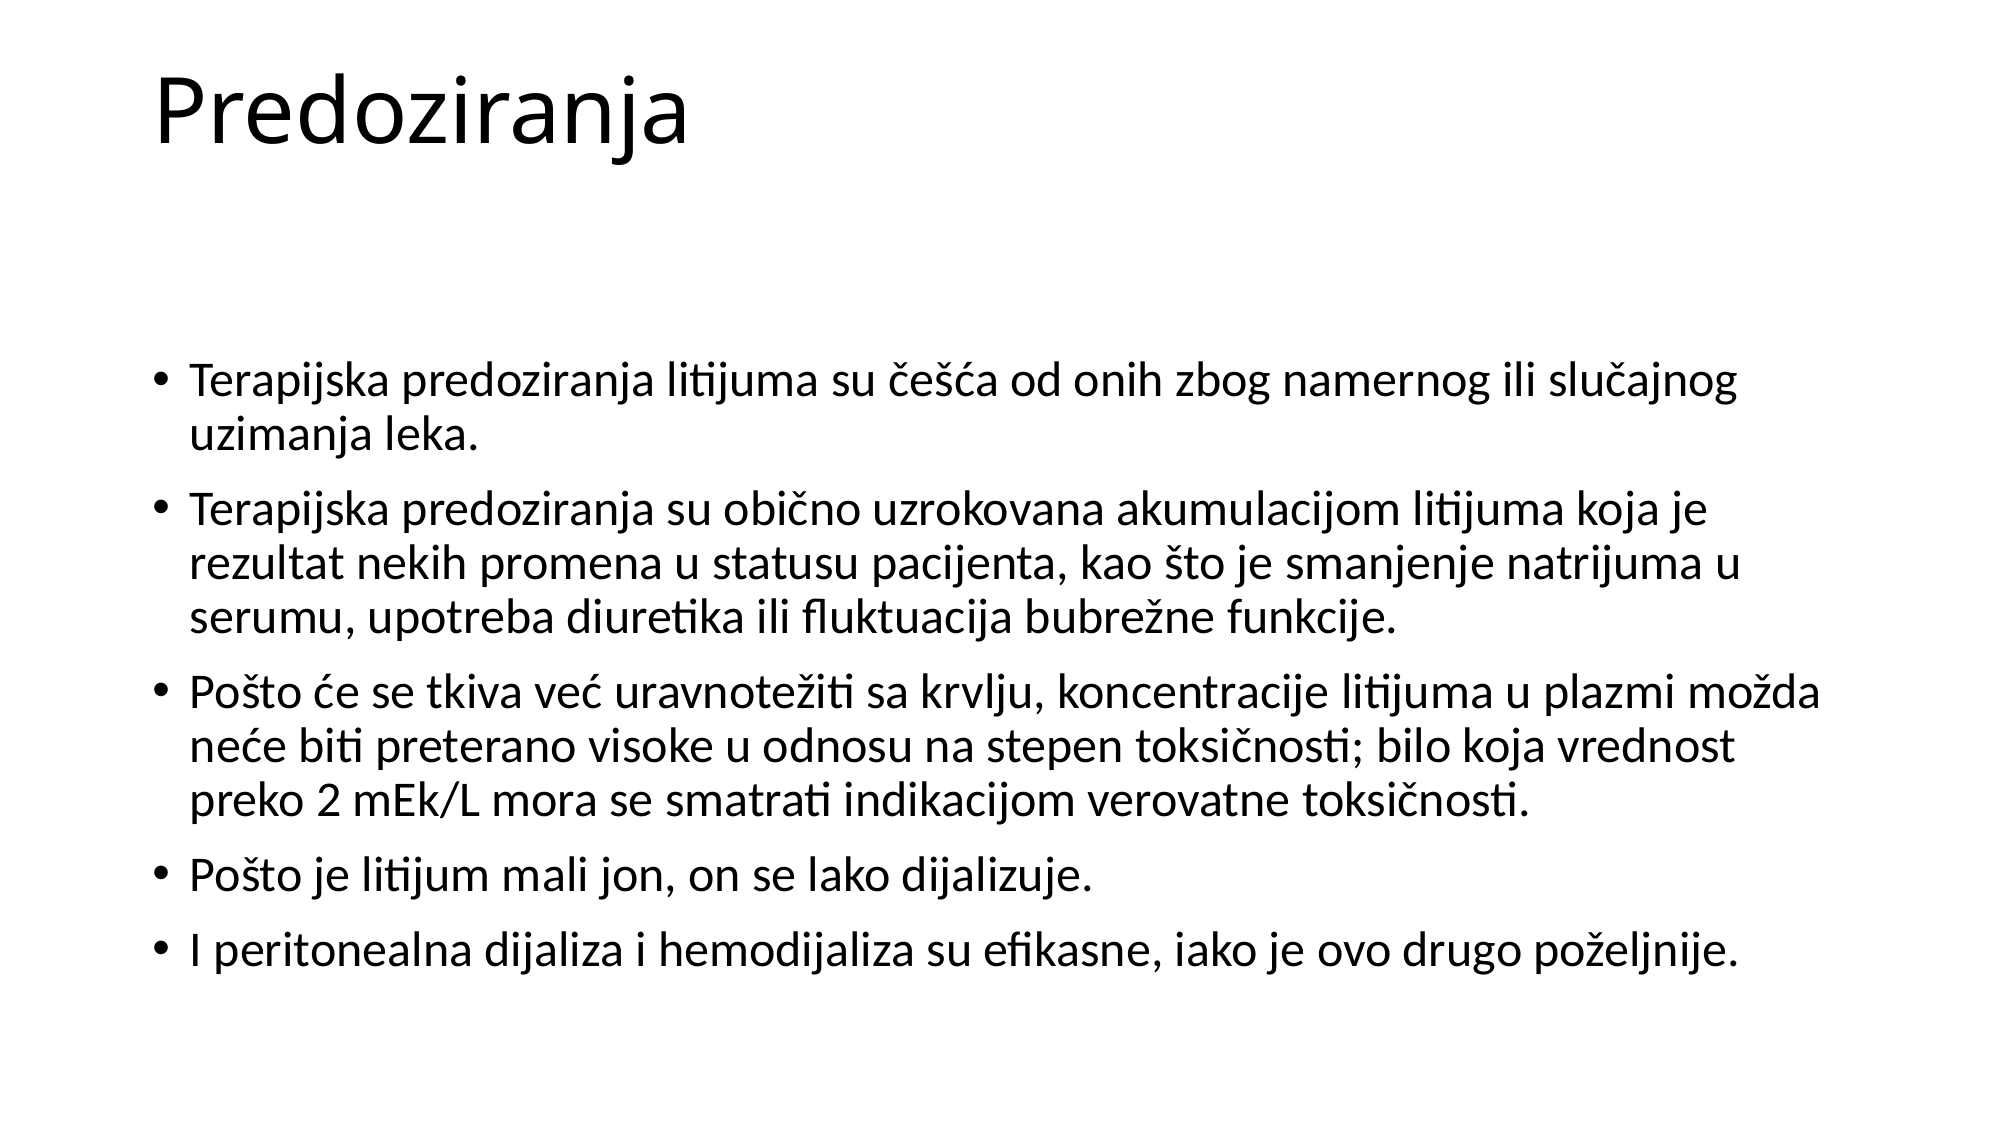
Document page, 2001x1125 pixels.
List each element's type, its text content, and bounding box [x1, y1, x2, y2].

title Predoziranja [137, 59, 1863, 278]
list Terapijska predoziranja litijuma su češća od onih zbog namernog ili slučajnog uzimanja leka. Terapijska predoziranja su obično uzrokovana akumulacijom litijuma koja je rezultat nekih promena u statusu pacijenta, kao što je smanjenje natrijuma u ​​serumu, upotreba diuretika ili fluktuacija bubrežne funkcije. Pošto će se tkiva već uravnotežiti sa krvlju, koncentracije litijuma u ​​plazmi možda neće biti preterano visoke u odnosu na stepen toksičnosti; bilo koja vrednost preko 2 mEk/L mora se smatrati indikacijom verovatne toksičnosti. Pošto je litijum mali jon, on se lako dijalizuje. I peritonealna dijaliza i hemodijaliza su efikasne, iako je ovo drugo poželjnije. [137, 346, 1863, 1014]
